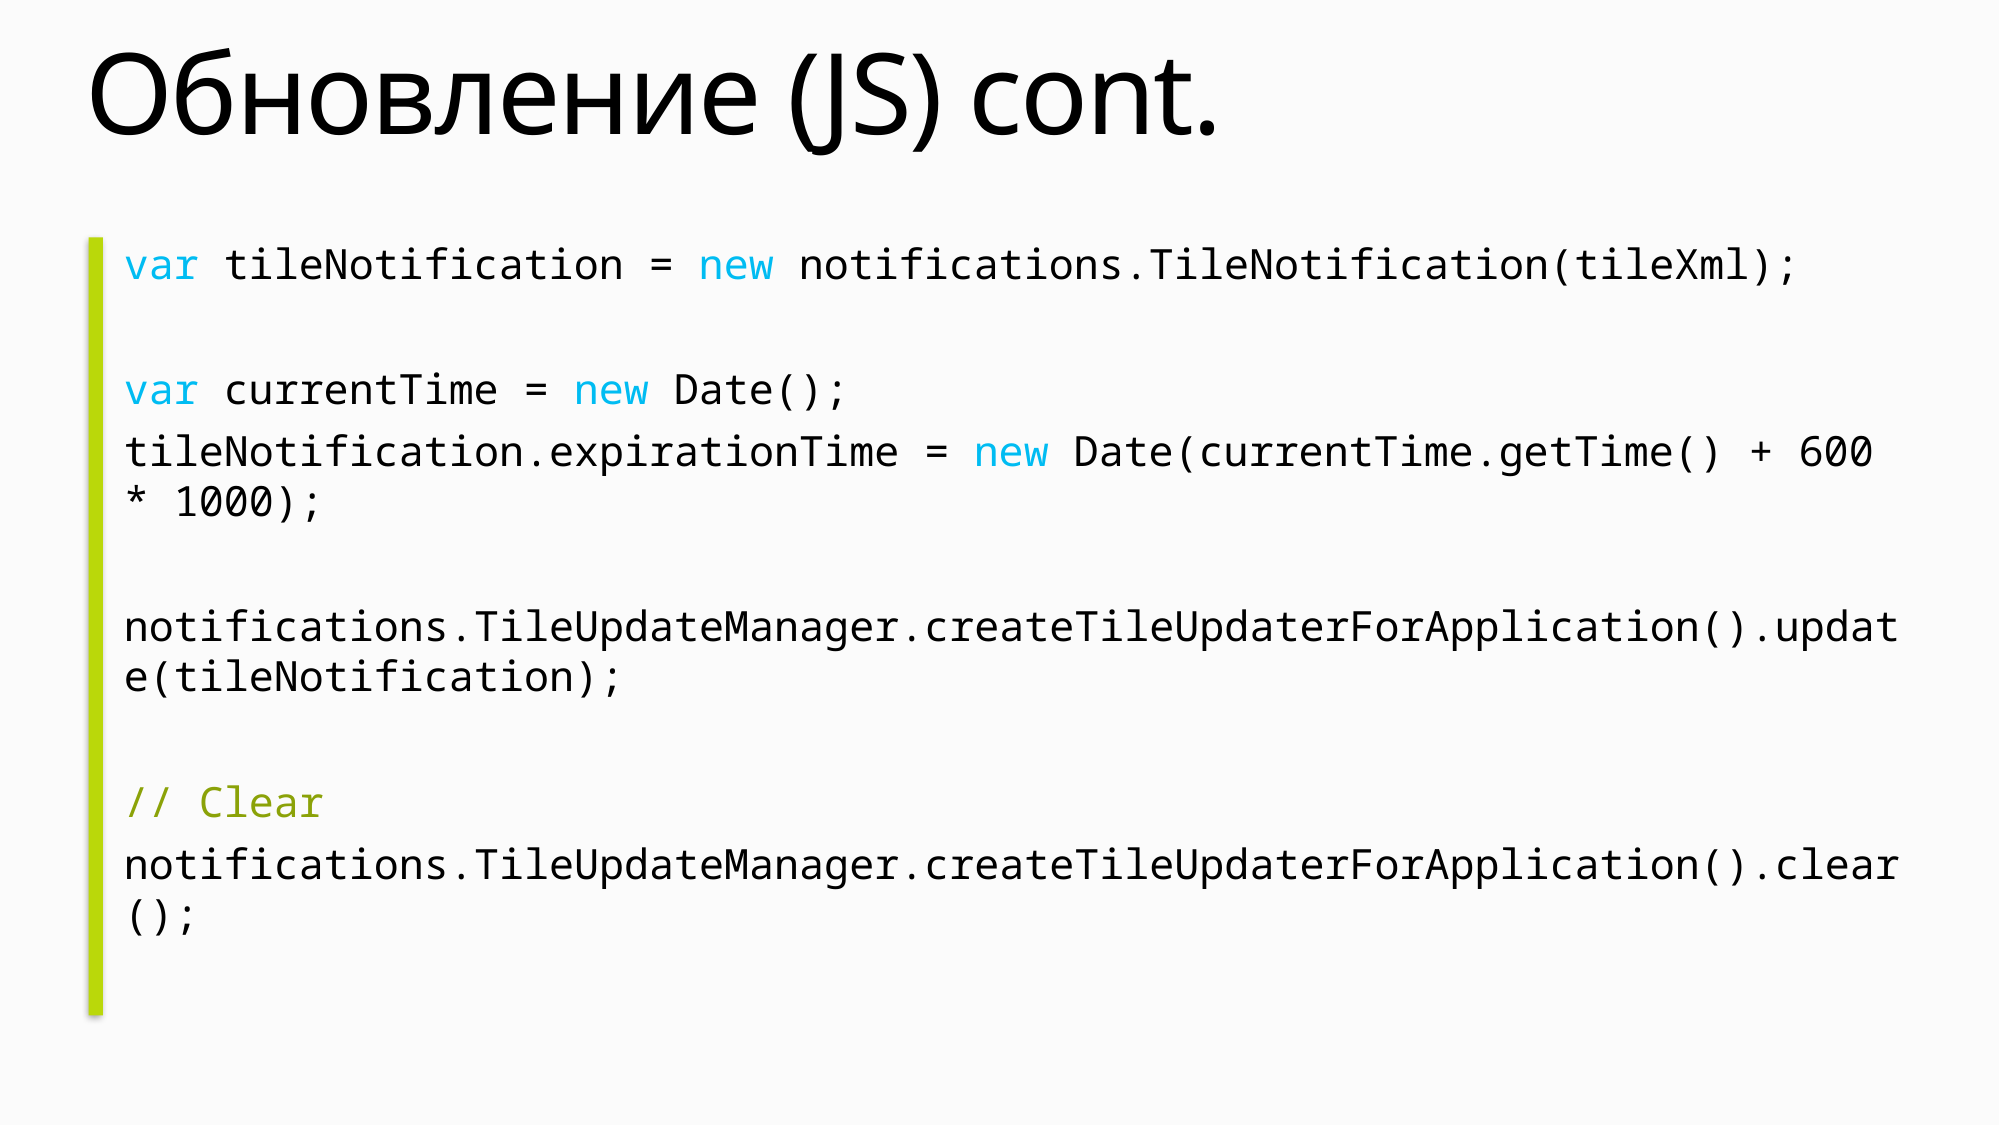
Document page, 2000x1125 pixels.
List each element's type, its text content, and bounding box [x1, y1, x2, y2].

list var tileNotification = new notifications.TileNotification(tileXml); var currentTime = new Date(); tileNotification.expirationTime = new Date(currentTime.getTime() + 600 * 1000); notifications.TileUpdateManager.createTileUpdaterForApplication().update(tileNotification); // Clear notifications.TileUpdateManager.createTileUpdaterForApplication().clear(); [123, 237, 1914, 894]
title Обновление (JS) cont. [85, 37, 1914, 161]
